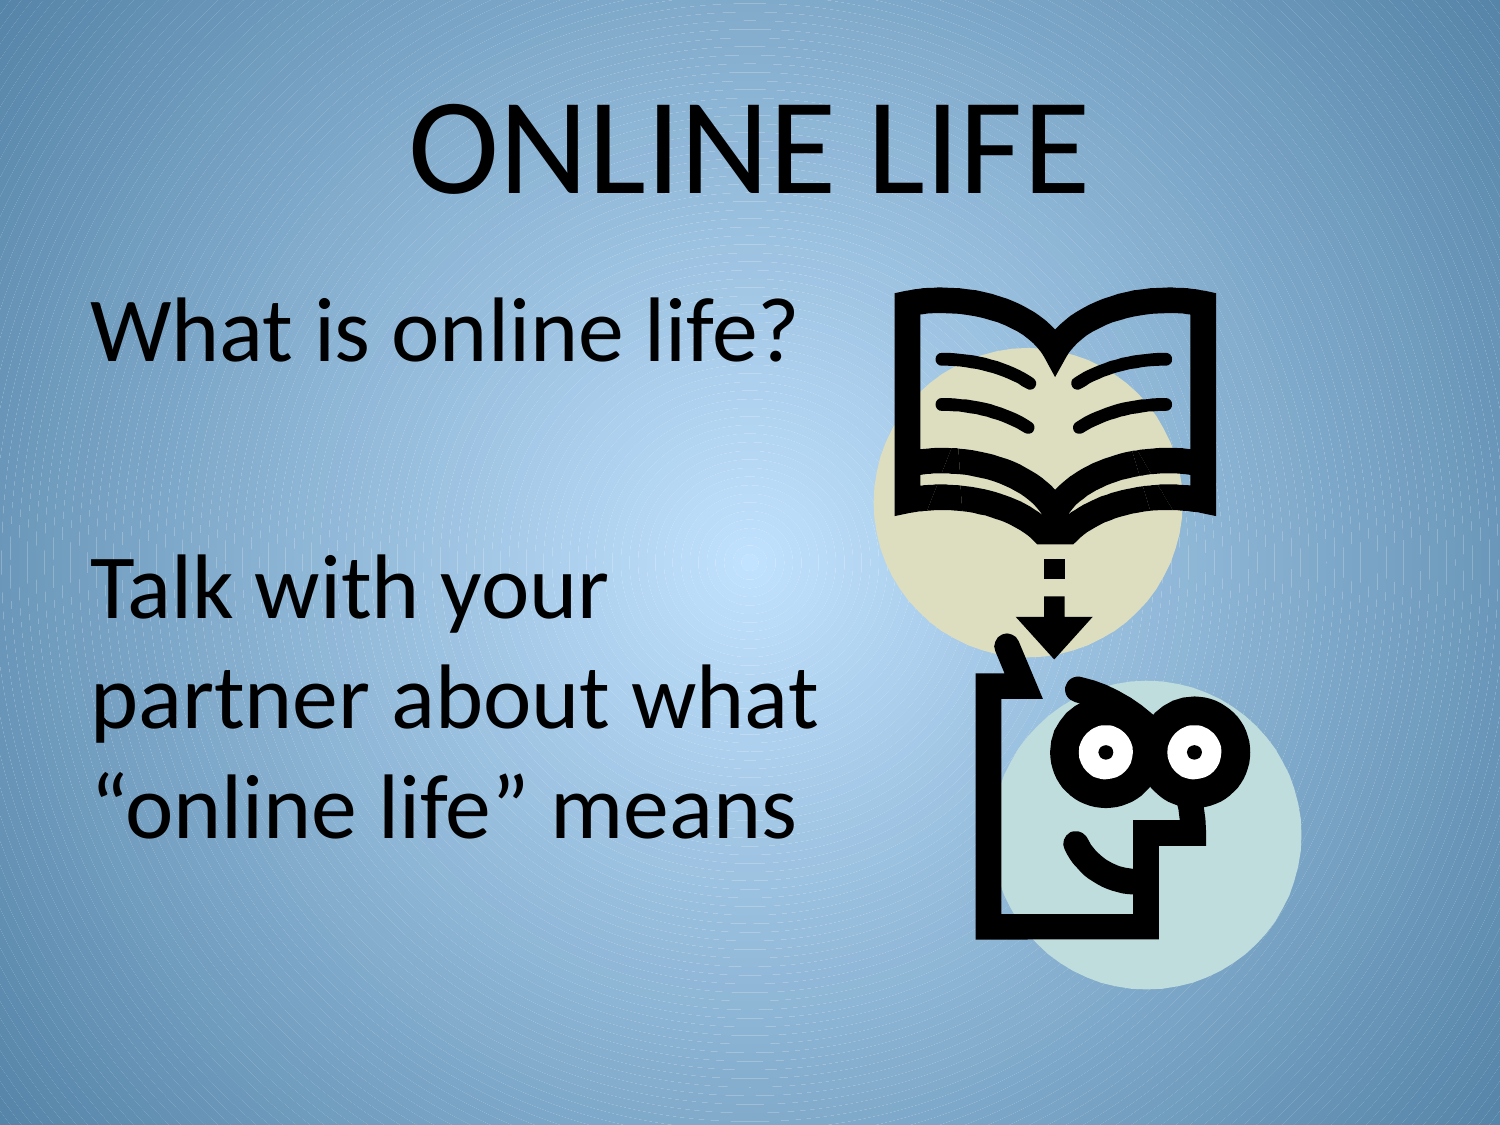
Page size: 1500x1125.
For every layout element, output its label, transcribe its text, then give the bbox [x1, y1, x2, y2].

list What is online life? Talk with your partner about what “online life” means [75, 262, 900, 1005]
title ONLINE LIFE [75, 45, 1425, 233]
picture [873, 287, 1302, 990]
